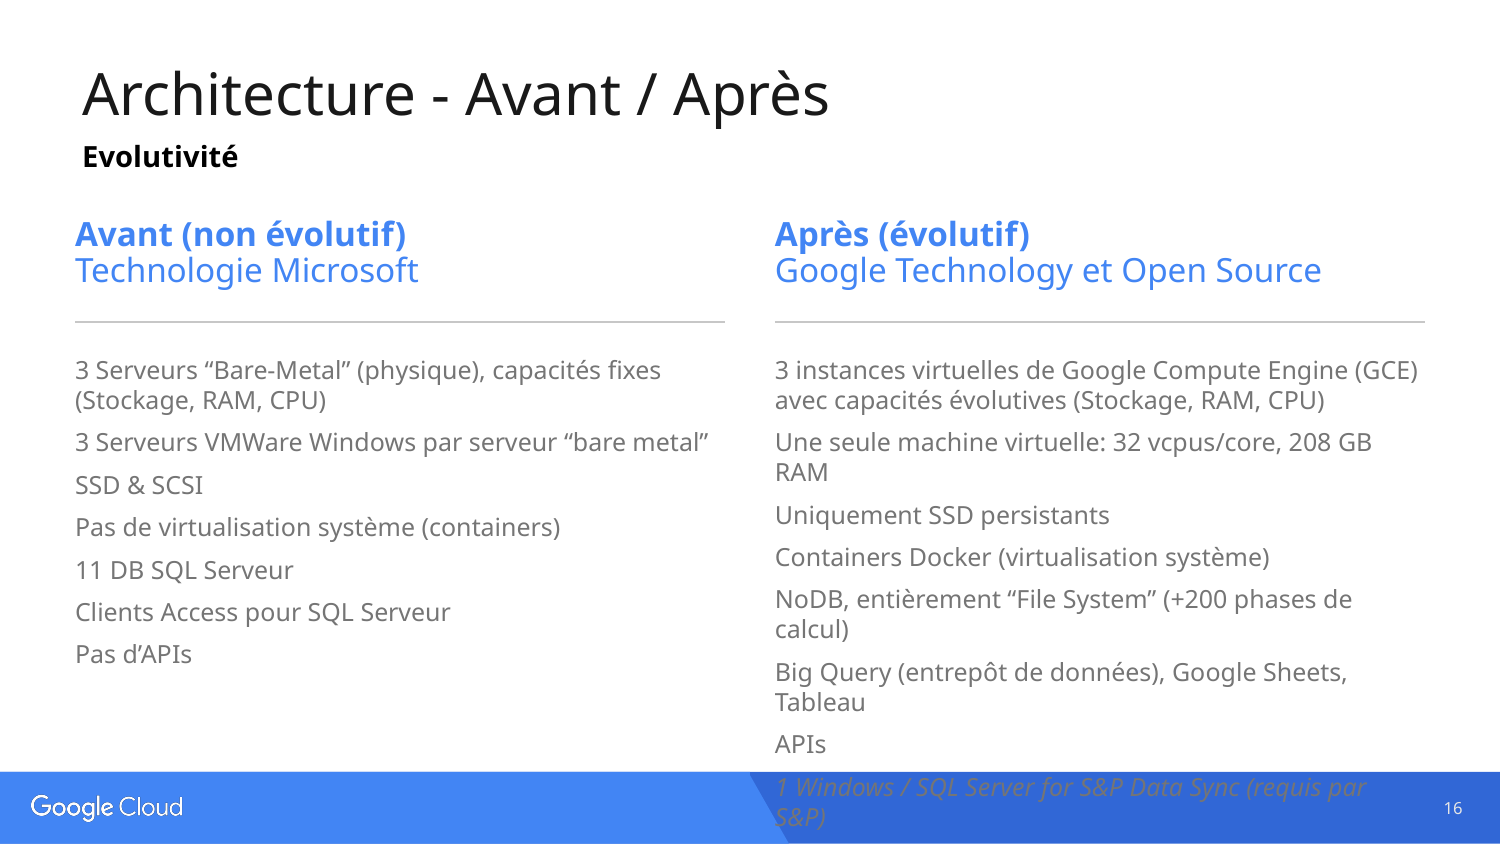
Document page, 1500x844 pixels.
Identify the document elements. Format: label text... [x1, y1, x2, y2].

text_box Architecture - Avant / Après [67, 49, 1418, 200]
text_box ‹#› [1137, 796, 1463, 822]
text_box [0, 771, 789, 844]
text_box Evolutivité [67, 123, 1115, 175]
text_box 3 instances virtuelles de Google Compute Engine (GCE) avec capacités évolutives (Stockage, RAM, CPU) Une seule machine virtuelle: 32 vcpus/core, 208 GB RAM Uniquement SSD persistants Containers Docker (virtualisation système) NoDB, entièrement “File System” (+200 phases de calcul) Big Query (entrepôt de données), Google Sheets, Tableau APIs 1 Windows / SQL Server for S&P Data Sync (requis par S&P) [774, 346, 1425, 735]
text_box 3 Serveurs “Bare-Metal” (physique), capacités fixes (Stockage, RAM, CPU) 3 Serveurs VMWare Windows par serveur “bare metal” SSD & SCSI Pas de virtualisation système (containers) 11 DB SQL Serveur Clients Access pour SQL Serveur Pas d’APIs [75, 346, 725, 735]
text_box Après (évolutif) Google Technology et Open Source [774, 209, 1425, 297]
text_box Avant (non évolutif) Technologie Microsoft [75, 209, 628, 297]
text_box [750, 771, 1500, 844]
picture [28, 783, 185, 835]
